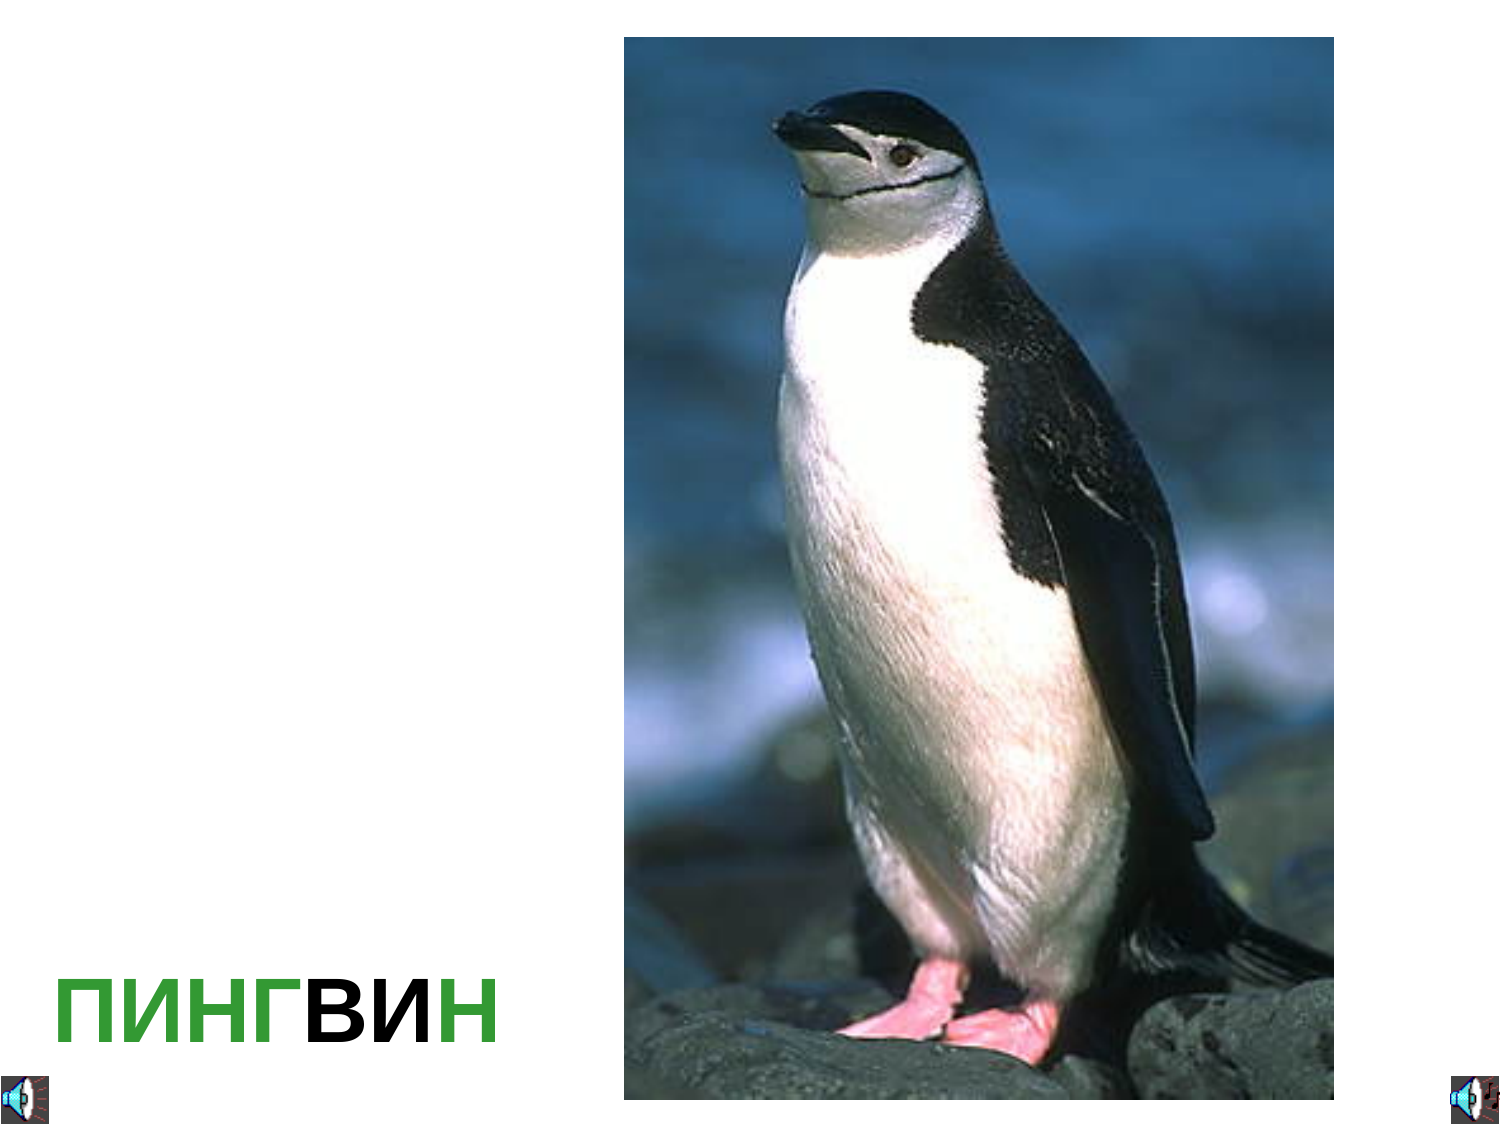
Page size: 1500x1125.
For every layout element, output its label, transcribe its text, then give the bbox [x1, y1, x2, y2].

title ПИНГВИН [37, 912, 619, 1101]
picture [1449, 1074, 1500, 1125]
picture [624, 37, 1334, 1101]
picture [0, 1074, 51, 1125]
